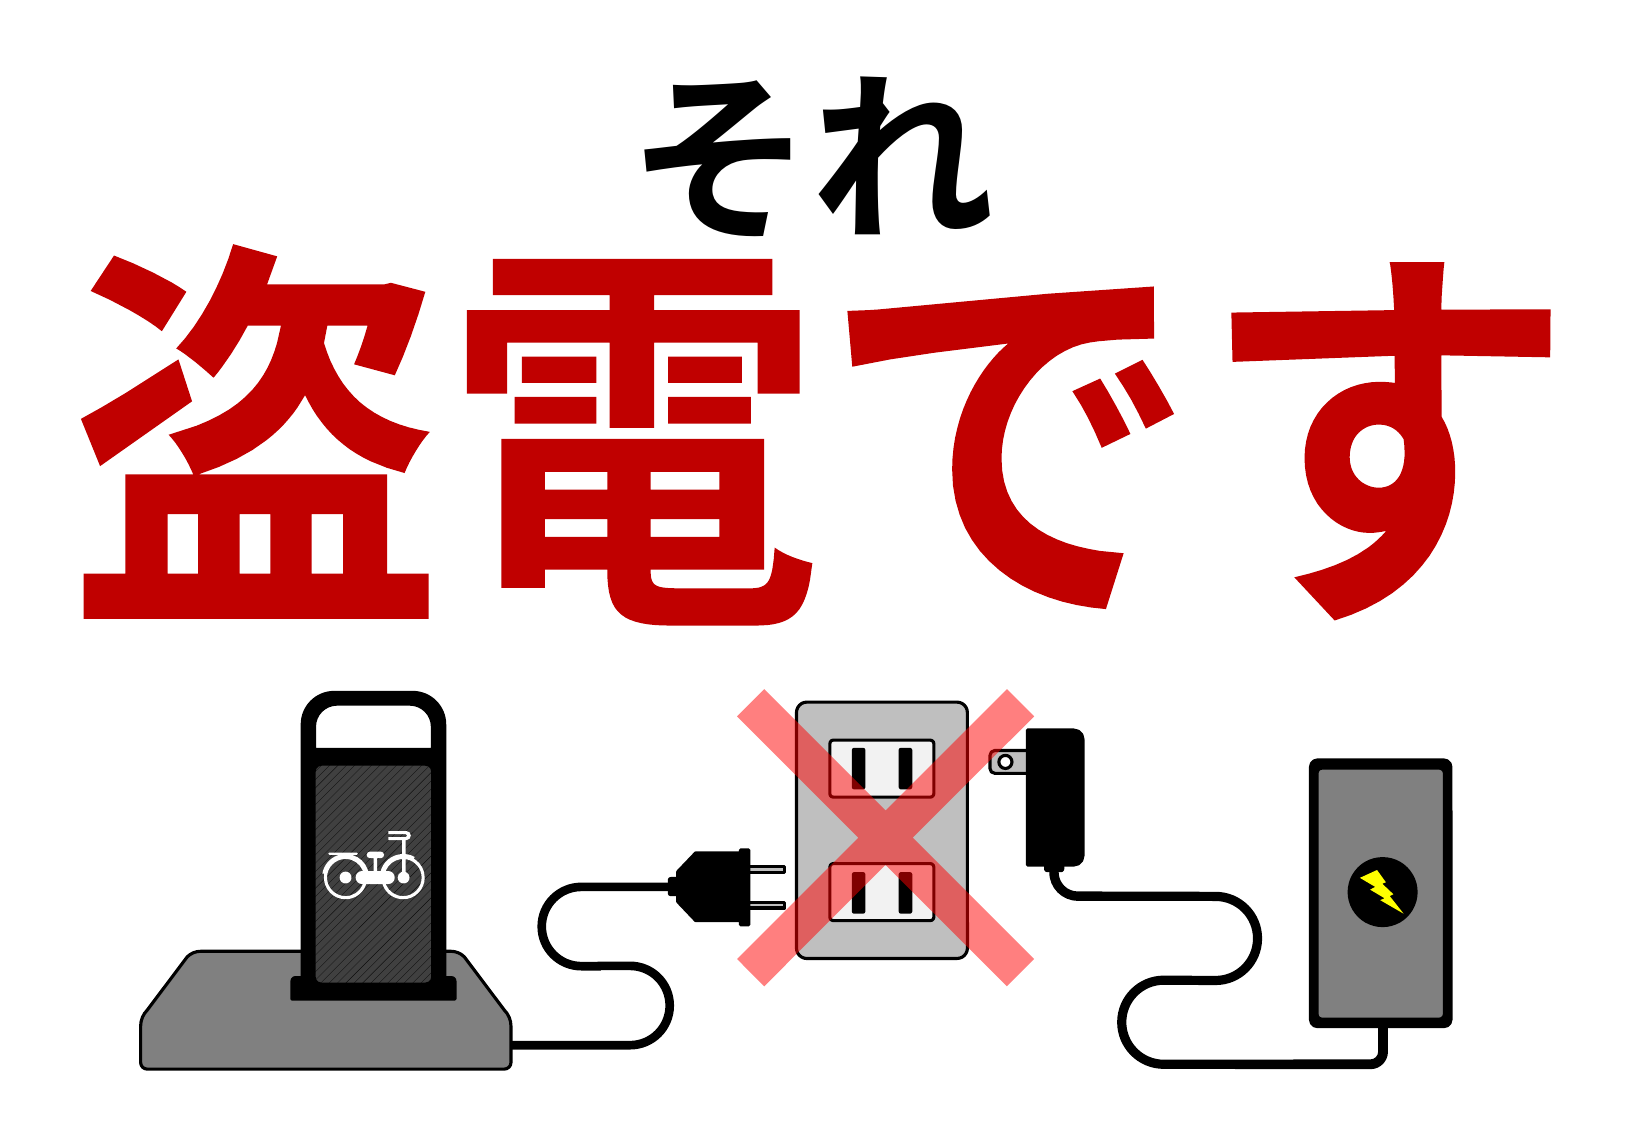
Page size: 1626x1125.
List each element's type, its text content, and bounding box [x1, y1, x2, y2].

text_box それ [50, 34, 1573, 270]
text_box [140, 692, 1452, 1070]
